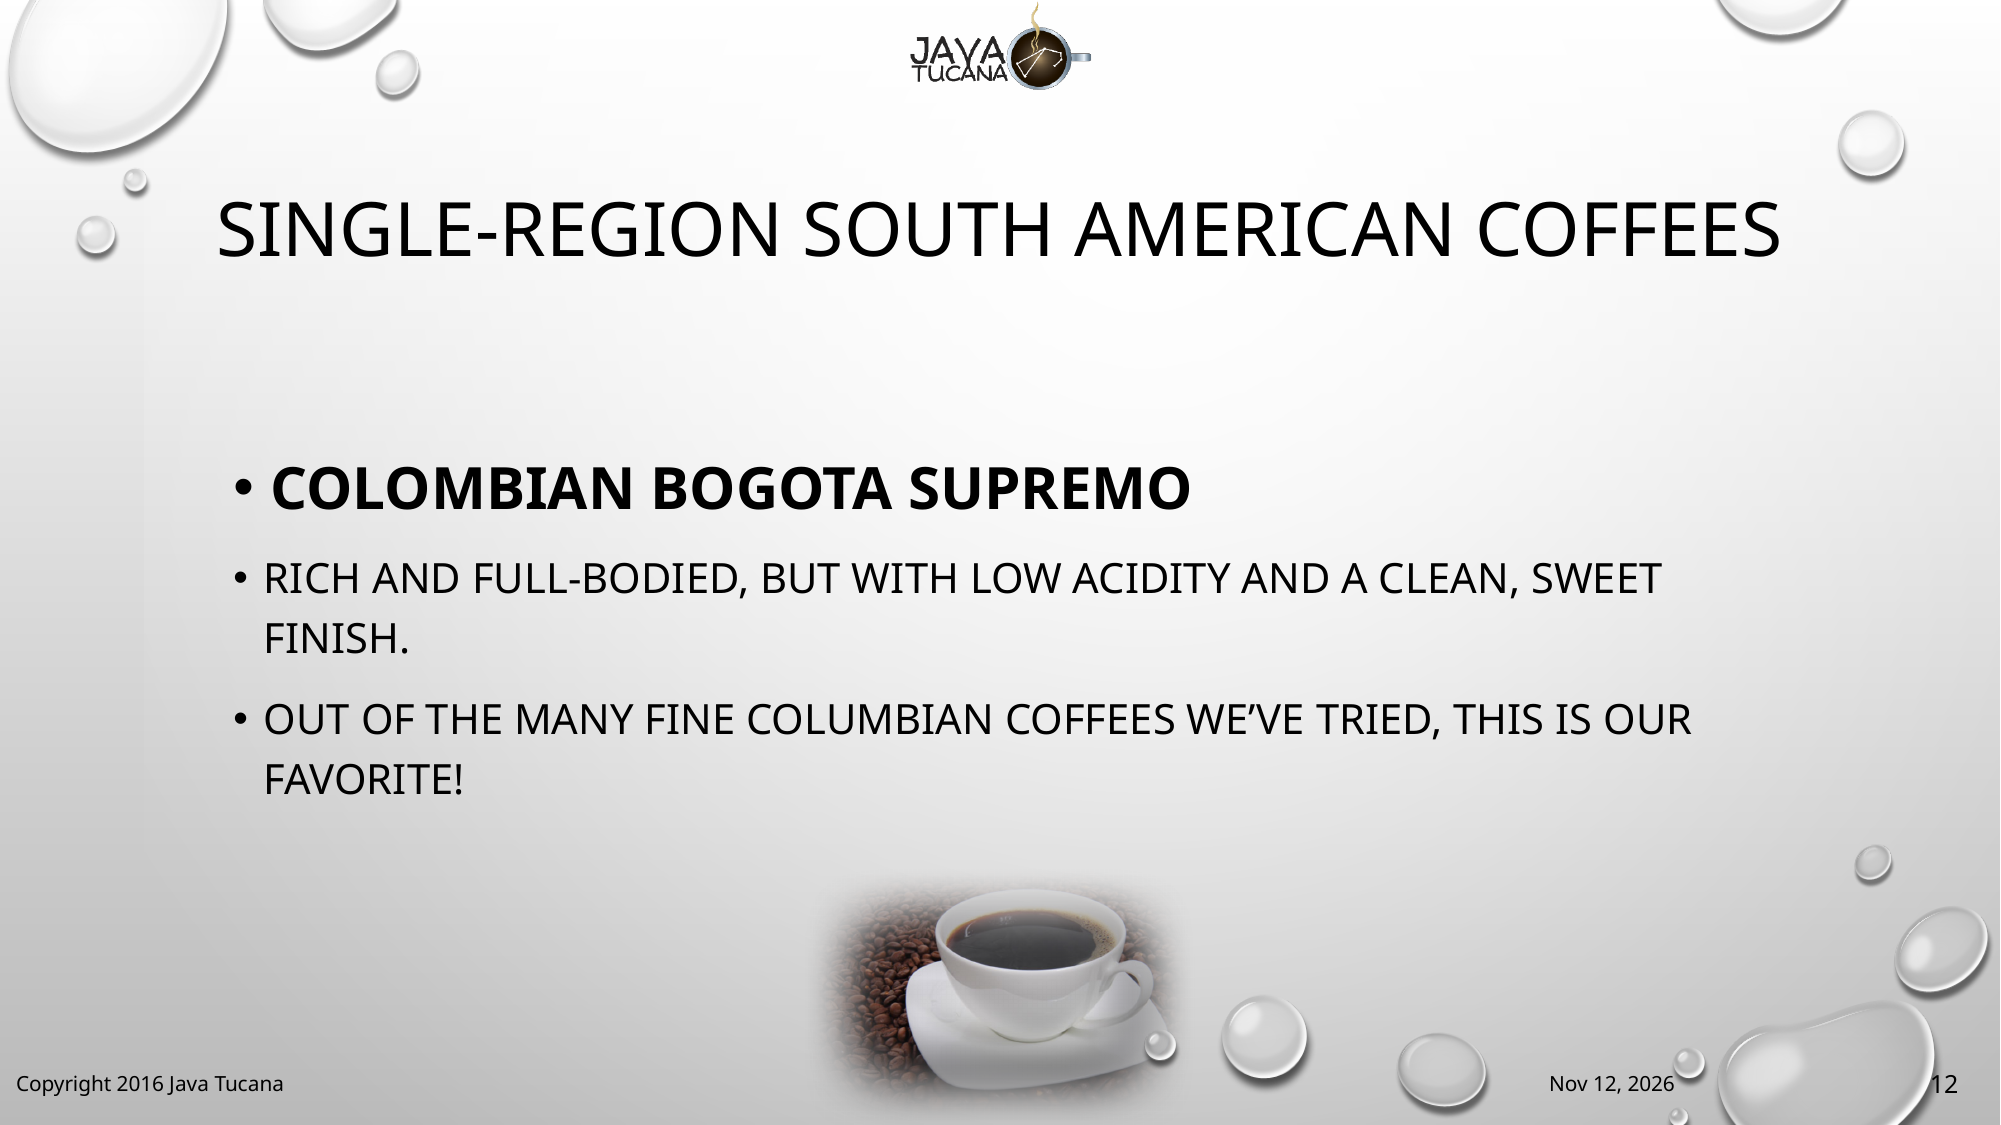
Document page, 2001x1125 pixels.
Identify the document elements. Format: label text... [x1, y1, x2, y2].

list Colombian Bogota Supremo Rich and full-bodied, but with low acidity and a clean, sweet finish. Out of the many fine Columbian coffees we’ve tried, this is our favorite! [218, 429, 1782, 822]
slide_number 13-Feb-16 [1239, 1055, 1690, 1116]
footer Copyright 2016 Java Tucana [1, 1055, 1096, 1116]
title Single-region South American coffees [149, 101, 1851, 364]
picture [0, 0, 2001, 1125]
slide_number 12 [1848, 1055, 1974, 1116]
